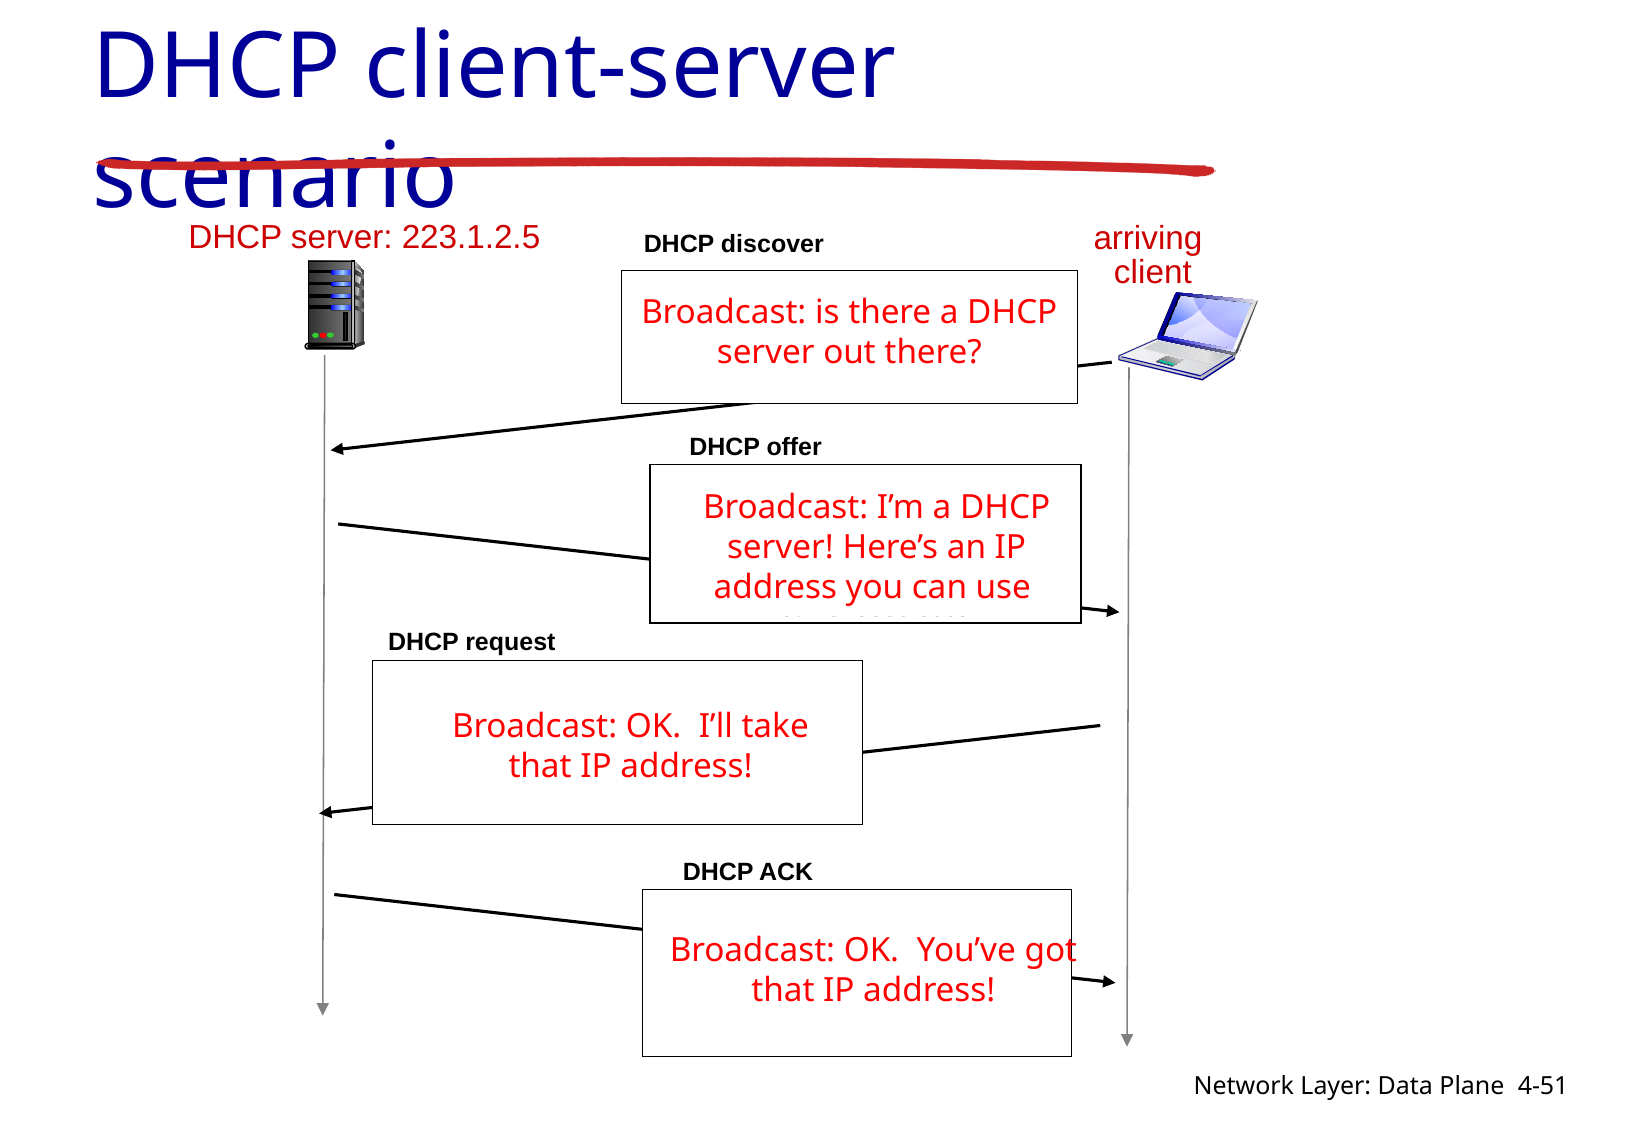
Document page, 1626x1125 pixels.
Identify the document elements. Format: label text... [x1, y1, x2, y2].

text_box [1106, 604, 1120, 618]
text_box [625, 847, 1072, 1057]
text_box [1118, 291, 1259, 383]
text_box DHCP server: 223.1.2.5 [173, 208, 556, 263]
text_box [304, 260, 365, 350]
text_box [632, 422, 1082, 616]
slide_number 4-51 [1502, 1062, 1603, 1107]
text_box arriving client [1078, 215, 1218, 290]
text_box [651, 470, 1102, 617]
text_box [1120, 391, 1134, 1047]
title DHCP client-server scenario [77, 41, 1291, 190]
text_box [622, 272, 1075, 394]
footer Network Layer: Data Plane [1132, 1062, 1520, 1102]
picture [91, 152, 1229, 182]
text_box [330, 220, 1112, 451]
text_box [405, 671, 856, 818]
text_box [1103, 975, 1116, 988]
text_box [648, 896, 1099, 1043]
text_box [316, 816, 329, 1016]
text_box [349, 617, 863, 825]
text_box [319, 805, 344, 819]
